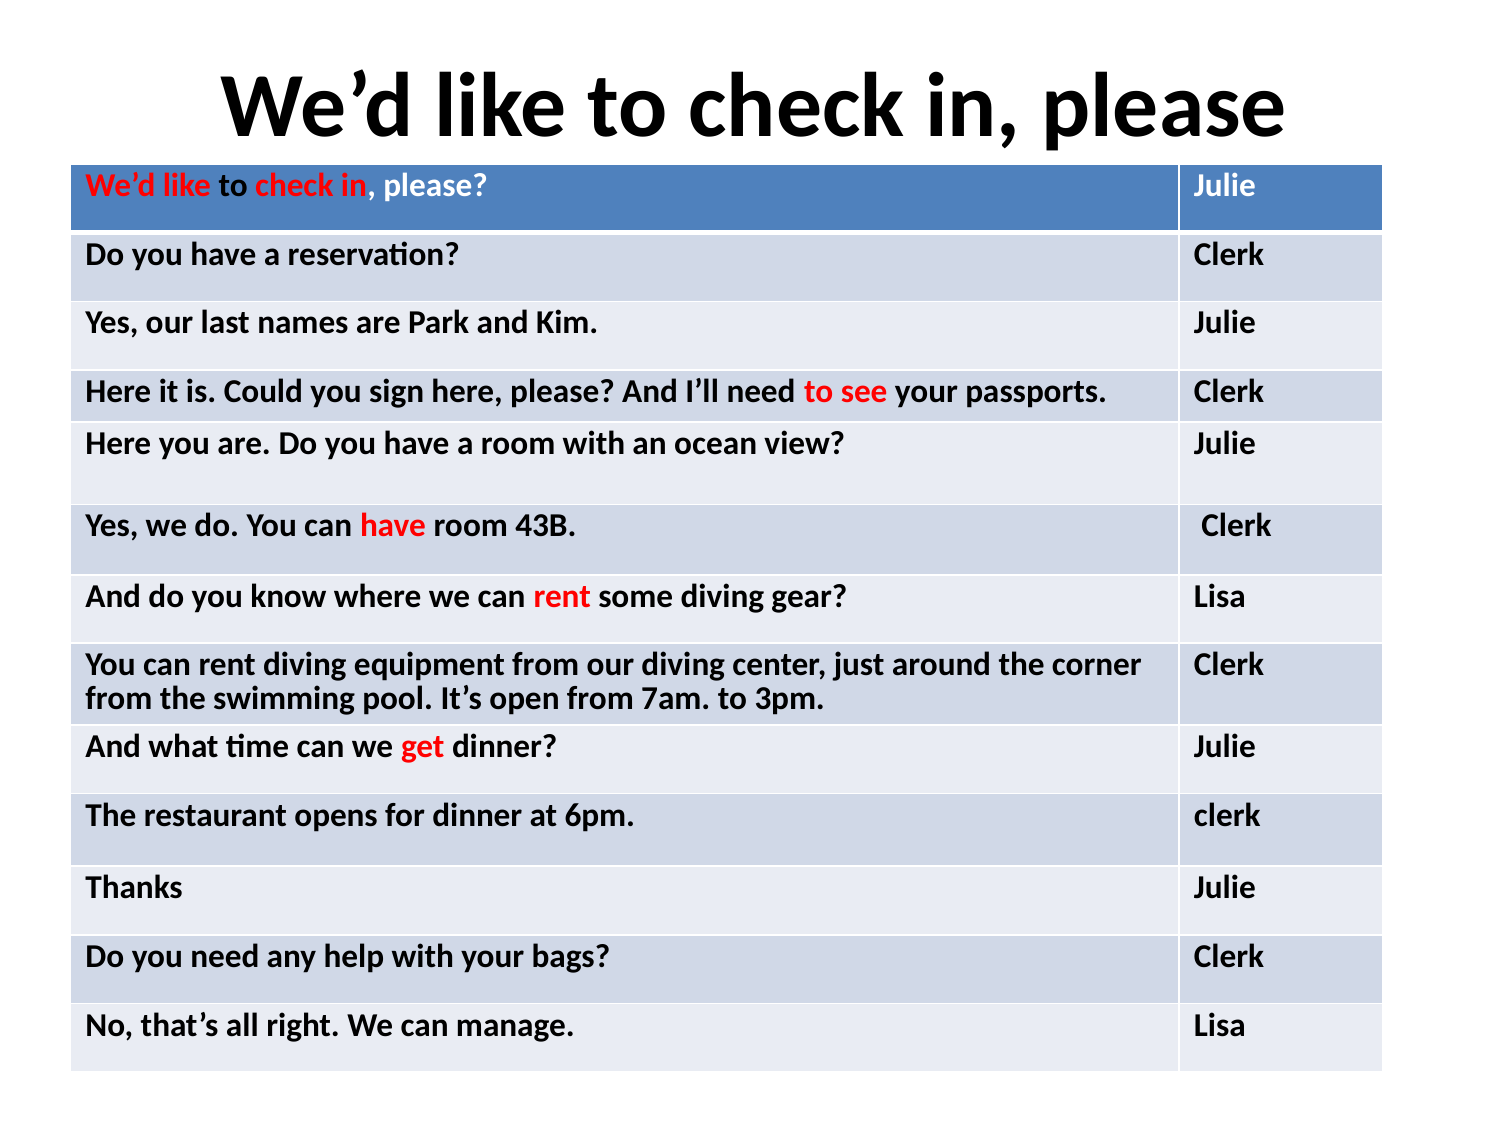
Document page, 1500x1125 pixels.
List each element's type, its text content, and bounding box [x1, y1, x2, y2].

table_cell Clerk [1180, 936, 1382, 1003]
table_cell Do you have a reservation? [71, 235, 1178, 301]
table_cell Julie [1180, 726, 1382, 793]
table_cell Clerk [1180, 235, 1382, 301]
table_cell The restaurant opens for dinner at 6pm. [71, 794, 1178, 865]
table_cell Thanks [71, 867, 1178, 934]
table_cell Here you are. Do you have a room with an ocean view? [71, 423, 1178, 504]
table_cell You can rent diving equipment from our diving center, just around the corner from the swimming pool. It’s open from 7am. to 3pm. [71, 644, 1178, 724]
table_cell Julie [1180, 867, 1382, 934]
table_cell Clerk [1180, 644, 1382, 724]
table_cell Clerk [1180, 505, 1382, 574]
table_header We’d like to check in, please? [71, 165, 1178, 230]
table_cell clerk [1180, 794, 1382, 865]
table_cell Lisa [1180, 1004, 1382, 1071]
table_cell Here it is. Could you sign here, please? And I’ll need to see your passports. [71, 371, 1178, 421]
table_cell Clerk [1180, 371, 1382, 421]
table_header Julie [1180, 165, 1382, 230]
table_cell And what time can we get dinner? [71, 726, 1178, 793]
table_cell And do you know where we can rent some diving gear? [71, 576, 1178, 642]
table_cell Julie [1180, 423, 1382, 504]
title We’d like to check in, please [117, 35, 1393, 164]
table_cell Julie [1180, 302, 1382, 369]
table_cell Lisa [1180, 576, 1382, 642]
table_cell Yes, our last names are Park and Kim. [71, 302, 1178, 369]
table_cell Yes, we do. You can have room 43B. [71, 505, 1178, 574]
table_cell Do you need any help with your bags? [71, 936, 1178, 1003]
table_cell No, that’s all right. We can manage. [71, 1004, 1178, 1071]
